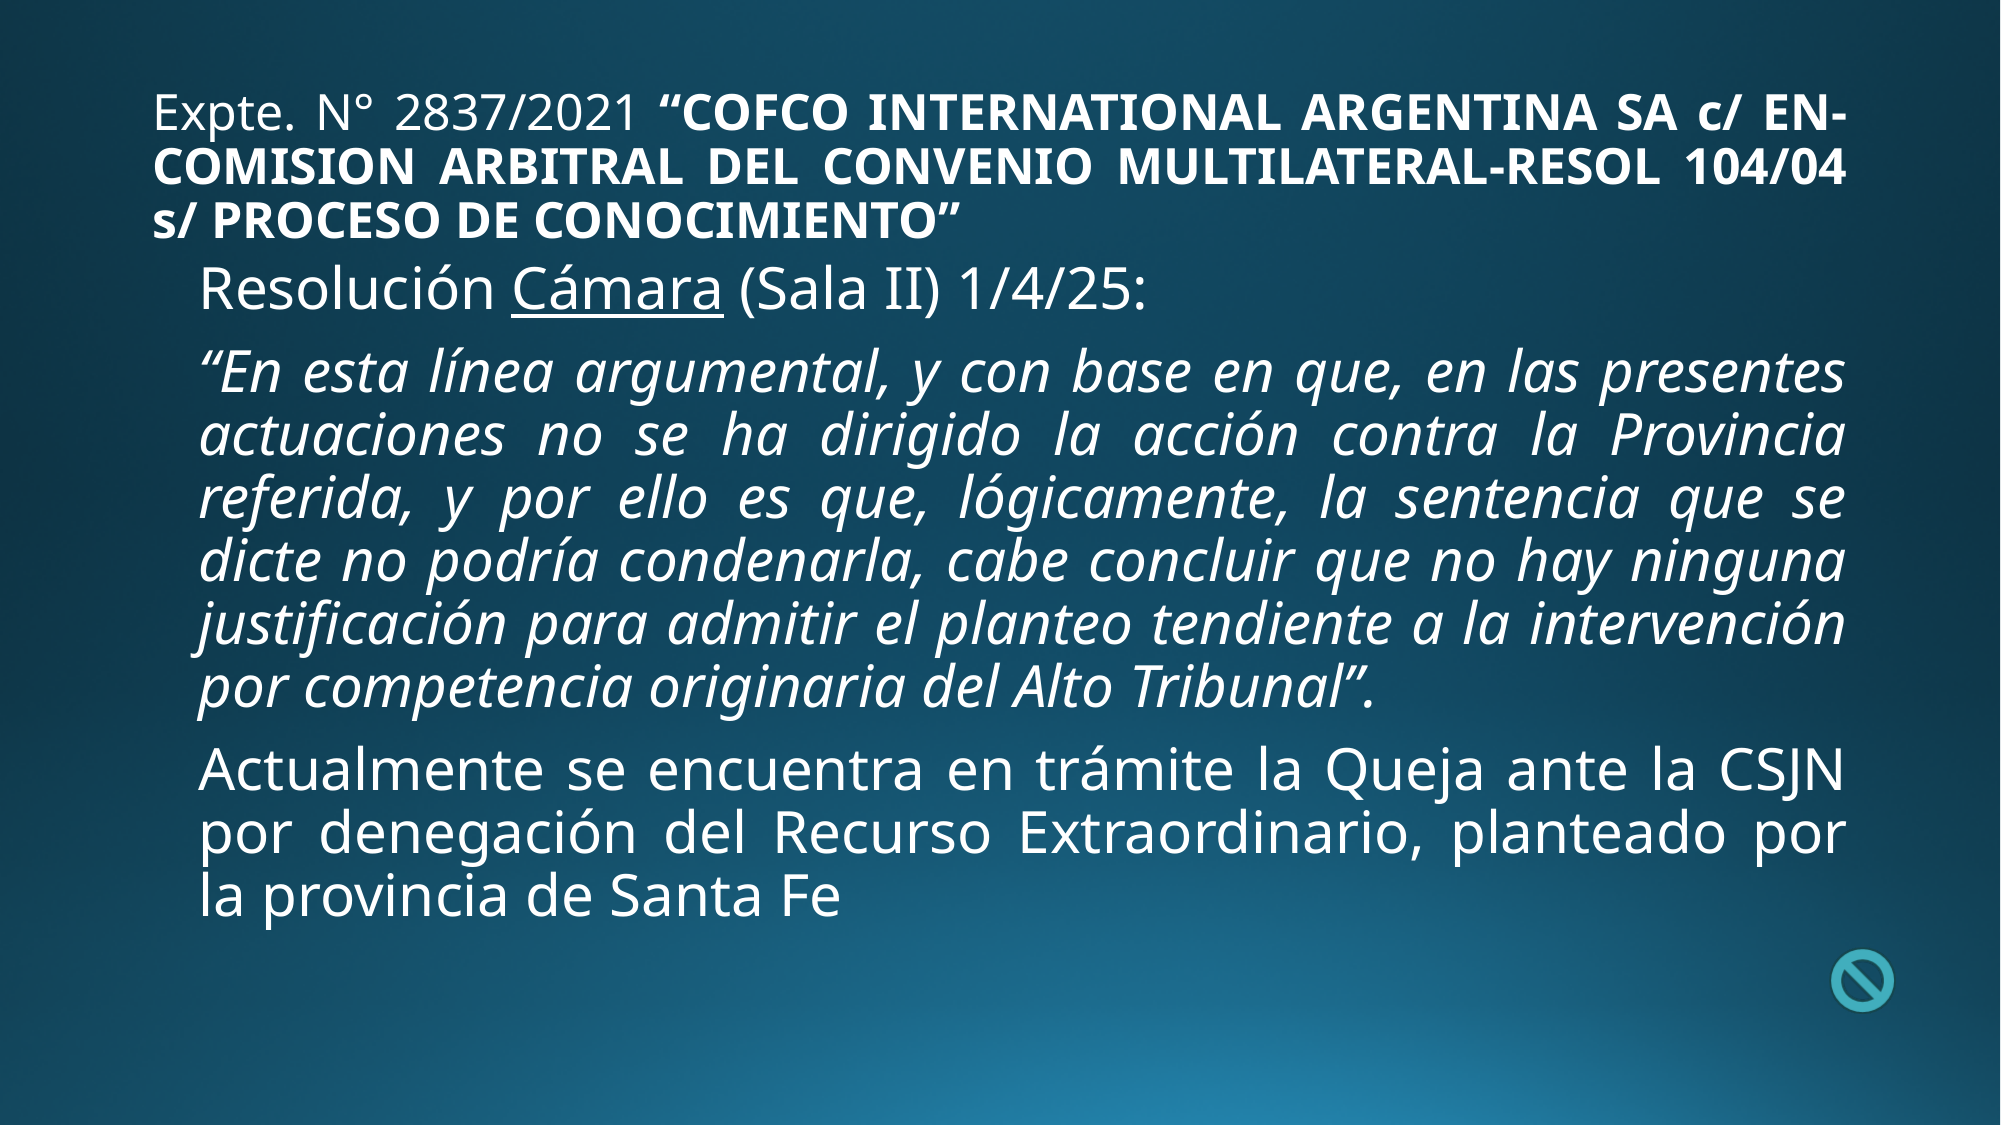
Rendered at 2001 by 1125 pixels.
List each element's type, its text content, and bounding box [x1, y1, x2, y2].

list Resolución Cámara (Sala II) 1/4/25: “En esta línea argumental, y con base en que, en las presentes actuaciones no se ha dirigido la acción contra la Provincia referida, y por ello es que, lógicamente, la sentencia que se dicte no podría condenarla, cabe concluir que no hay ninguna justificación para admitir el planteo tendiente a la intervención por competencia originaria del Alto Tribunal”. Actualmente se encuentra en trámite la Queja ante la CSJN por denegación del Recurso Extraordinario, planteado por la provincia de Santa Fe [183, 251, 1863, 1014]
title Expte. N° 2837/2021 “COFCO INTERNATIONAL ARGENTINA SA c/ EN-COMISION ARBITRAL DEL CONVENIO MULTILATERAL-RESOL 104/04 s/ PROCESO DE CONOCIMIENTO” [137, 59, 1863, 278]
picture [0, 0, 2001, 1125]
